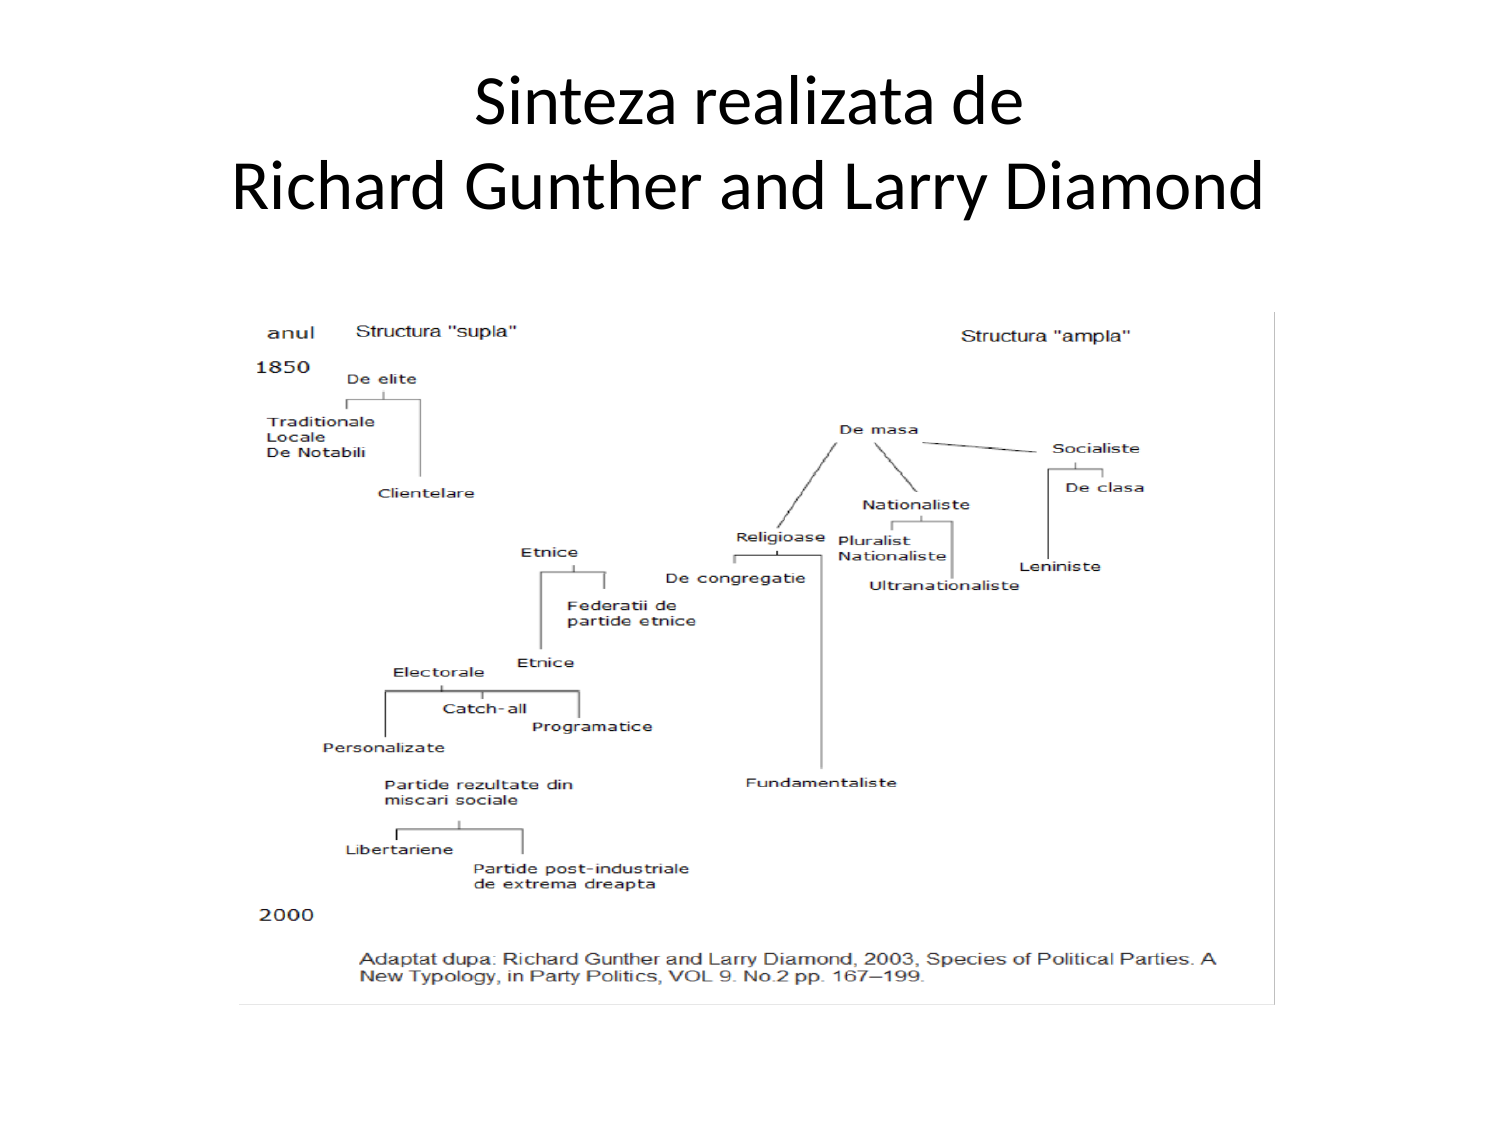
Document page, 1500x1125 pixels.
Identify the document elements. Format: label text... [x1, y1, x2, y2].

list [239, 312, 1276, 1006]
title Sinteza realizata de Richard Gunther and Larry Diamond [75, 45, 1425, 233]
